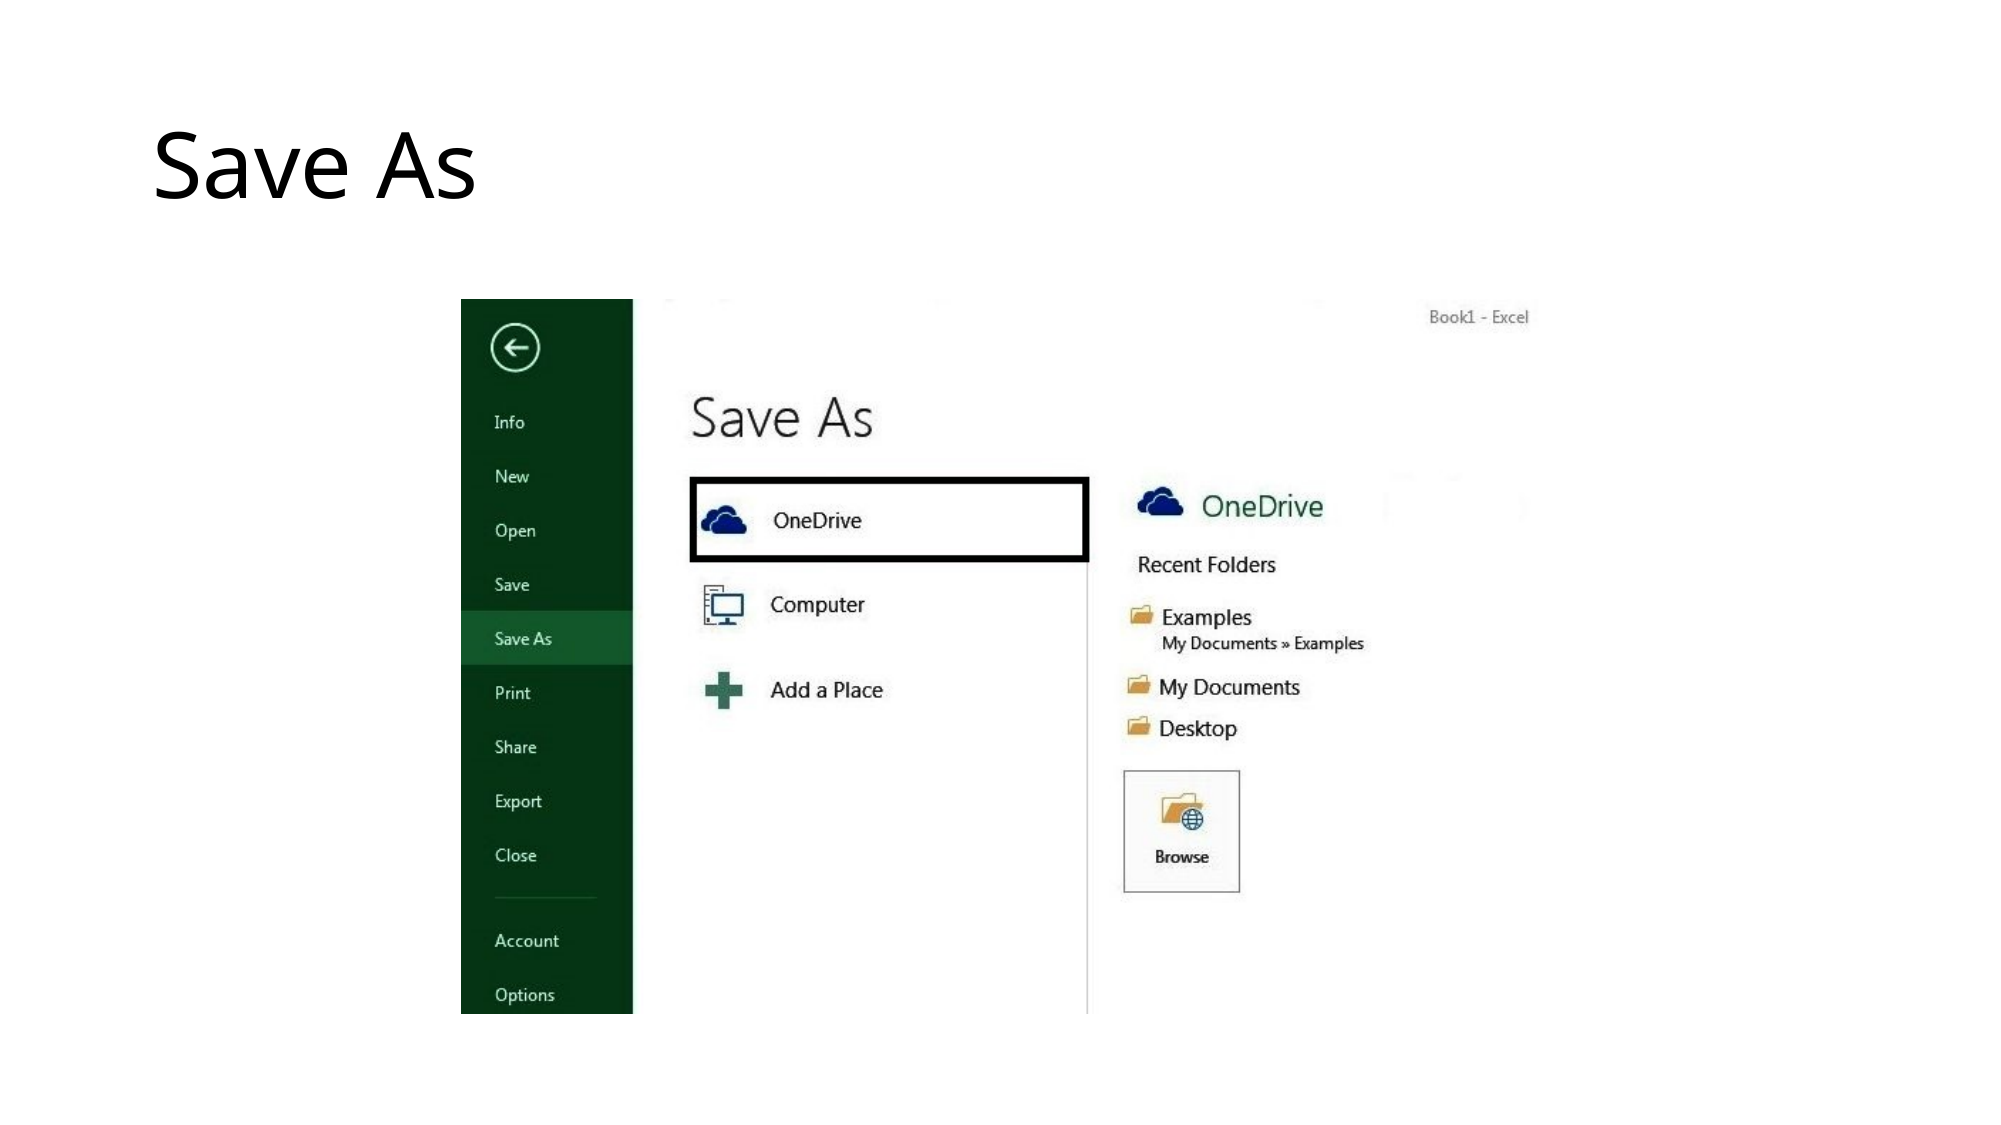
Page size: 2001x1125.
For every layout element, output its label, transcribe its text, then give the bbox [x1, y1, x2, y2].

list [461, 299, 1539, 1014]
title Save As [137, 59, 1863, 278]
